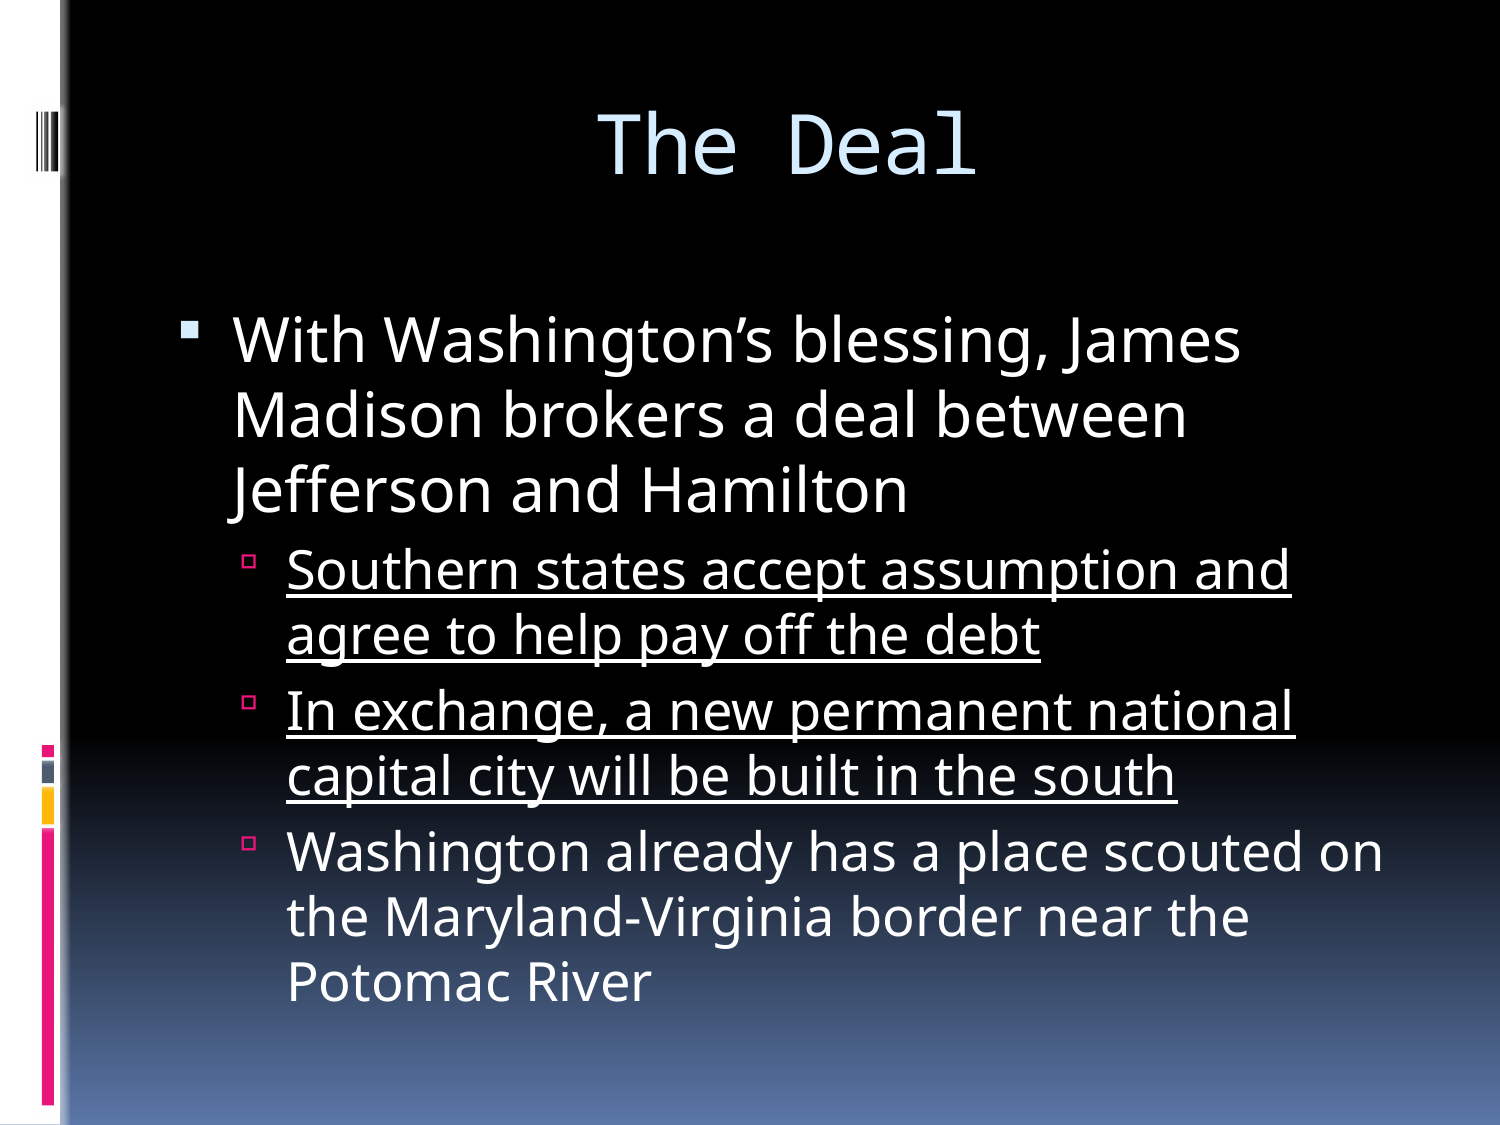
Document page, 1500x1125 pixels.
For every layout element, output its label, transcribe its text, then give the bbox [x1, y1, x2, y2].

title The Deal [150, 83, 1425, 234]
list With Washington’s blessing, James Madison brokers a deal between Jefferson and Hamilton Southern states accept assumption and agree to help pay off the debt In exchange, a new permanent national capital city will be built in the south Washington already has a place scouted on the Maryland-Virginia border near the Potomac River [150, 292, 1425, 1043]
